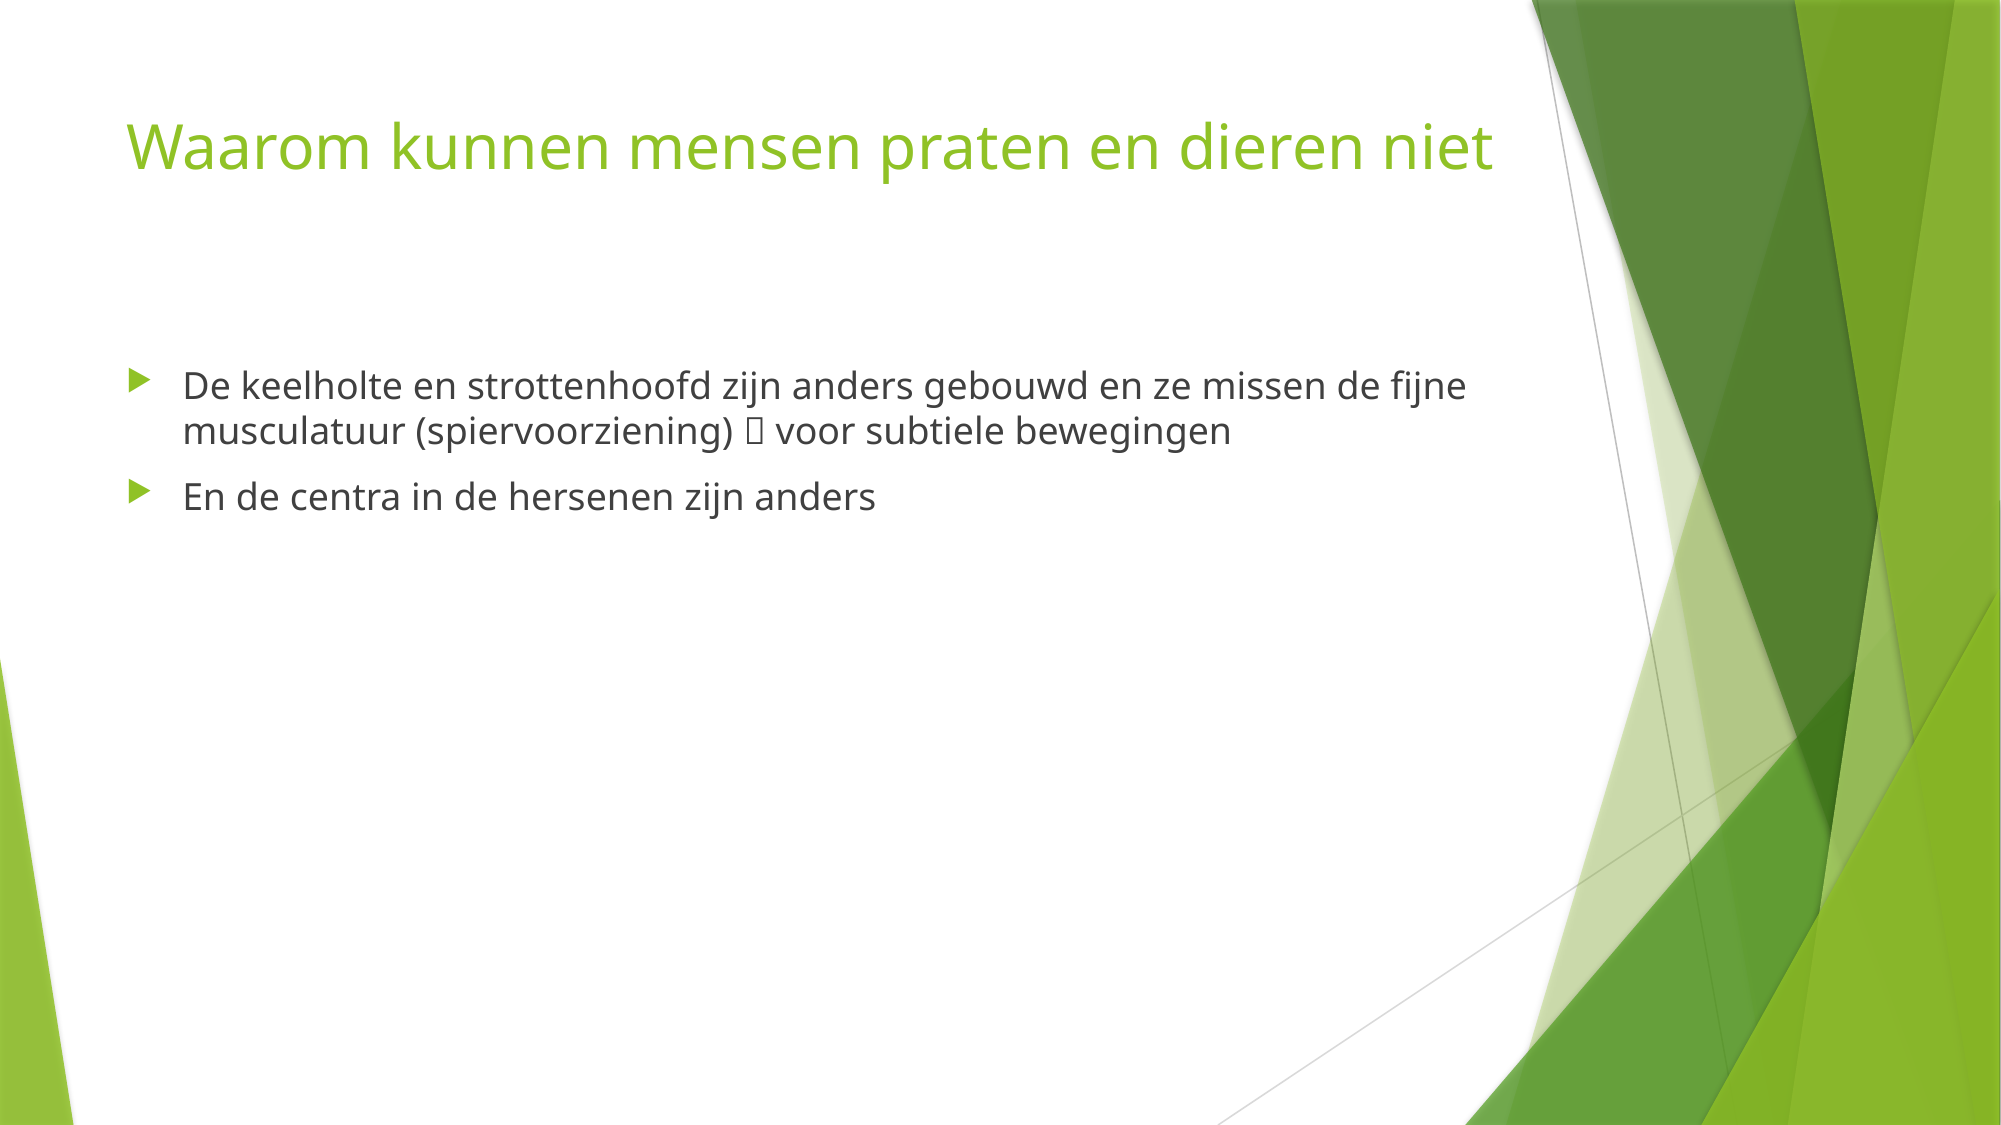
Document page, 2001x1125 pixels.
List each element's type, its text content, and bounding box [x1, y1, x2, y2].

list De keelholte en strottenhoofd zijn anders gebouwd en ze missen de fijne musculatuur (spiervoorziening)  voor subtiele bewegingen En de centra in de hersenen zijn anders [111, 354, 1522, 992]
title Waarom kunnen mensen praten en dieren niet [111, 99, 1522, 317]
